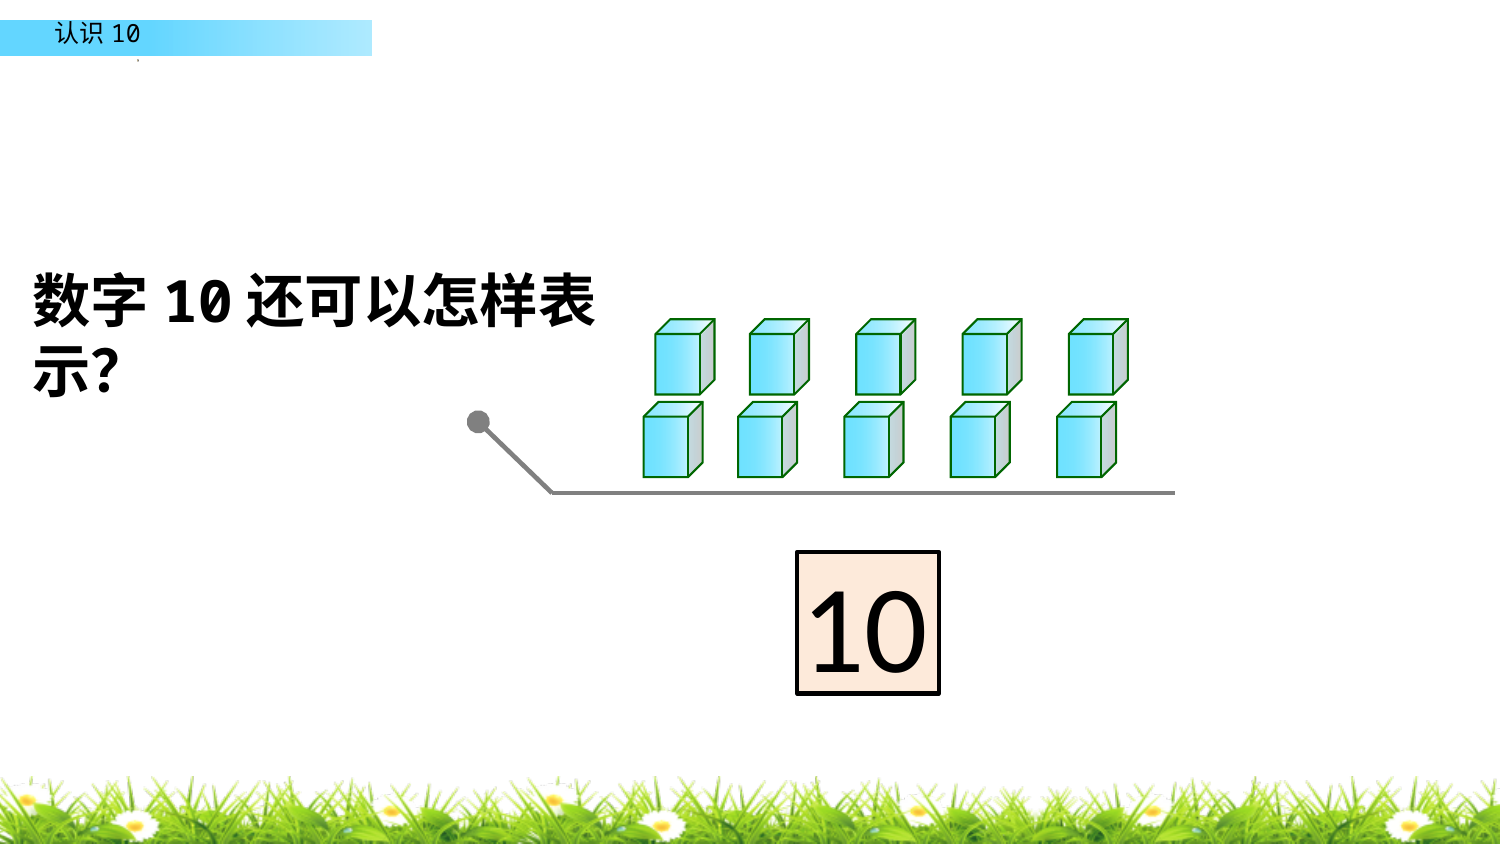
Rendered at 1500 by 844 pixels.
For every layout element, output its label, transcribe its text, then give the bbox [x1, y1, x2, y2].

text_box [655, 319, 715, 395]
text_box [749, 319, 809, 395]
text_box [962, 319, 1022, 395]
text_box 数字10还可以怎样表示？ [17, 256, 650, 412]
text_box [785, 539, 944, 707]
text_box [1068, 319, 1128, 395]
text_box [738, 401, 798, 420]
picture [0, 776, 1500, 844]
text_box [950, 401, 1010, 420]
text_box [844, 401, 904, 420]
text_box [1057, 401, 1117, 420]
text_box [856, 319, 916, 395]
text_box [643, 401, 703, 420]
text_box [478, 421, 1176, 494]
